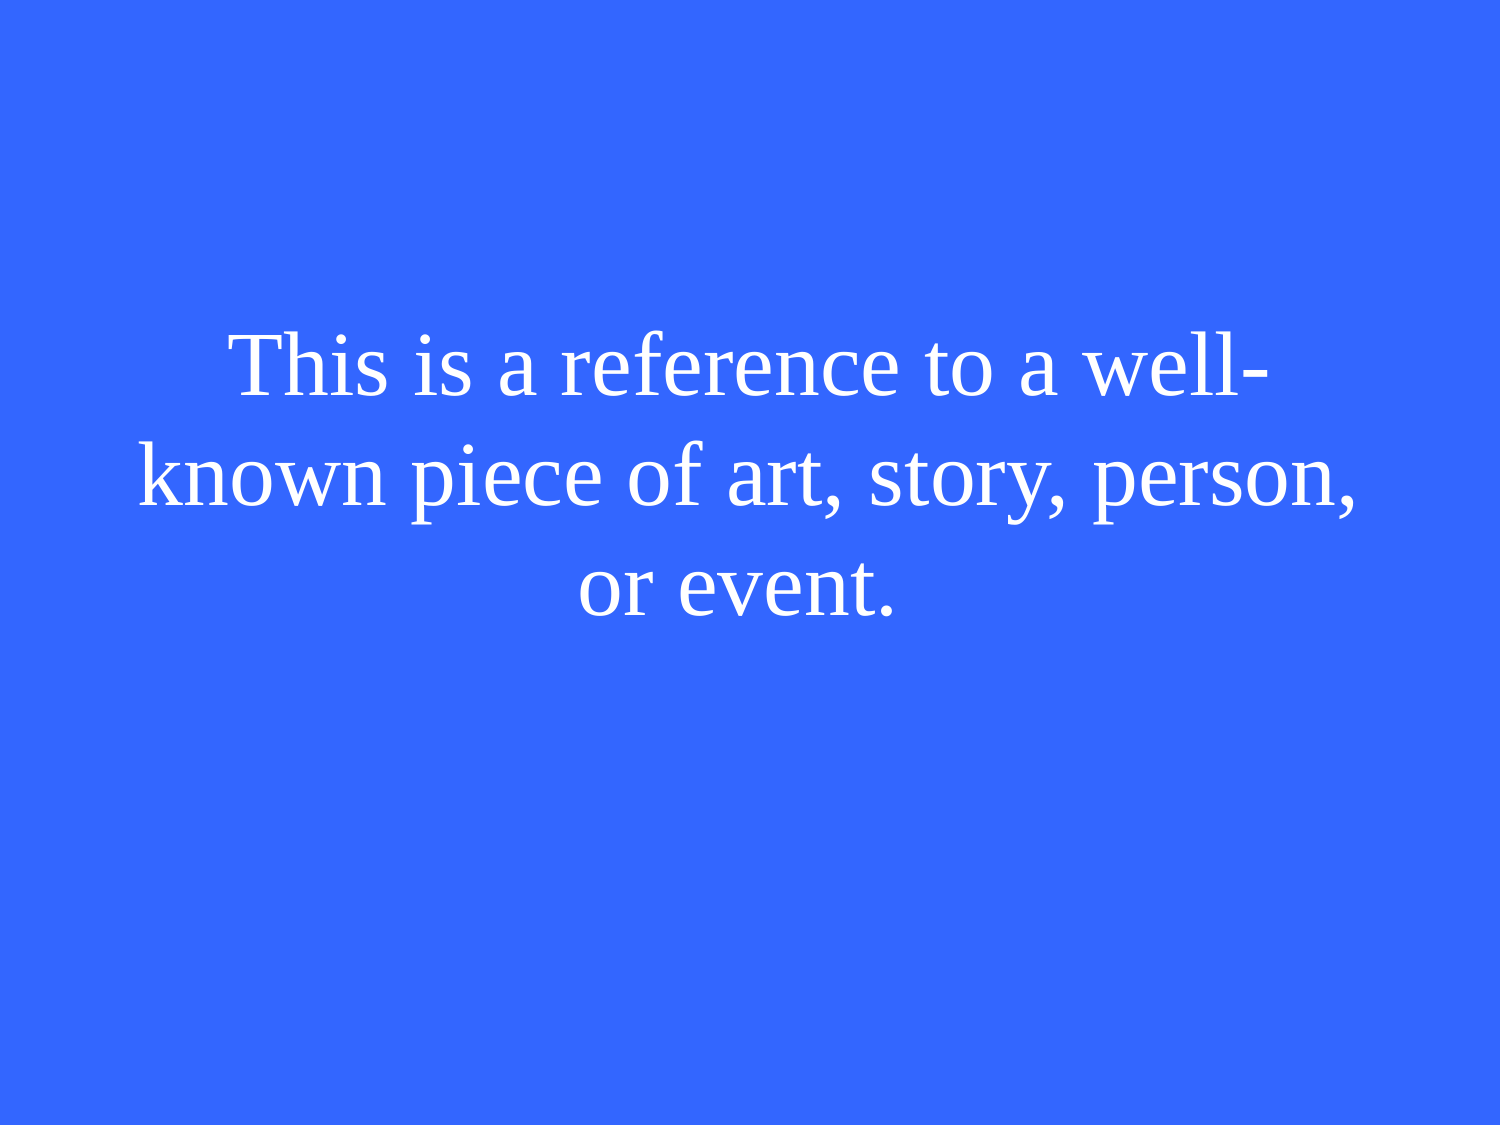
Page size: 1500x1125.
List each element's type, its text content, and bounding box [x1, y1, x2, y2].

title This is a reference to a well-known piece of art, story, person, or event. [112, 374, 1388, 563]
